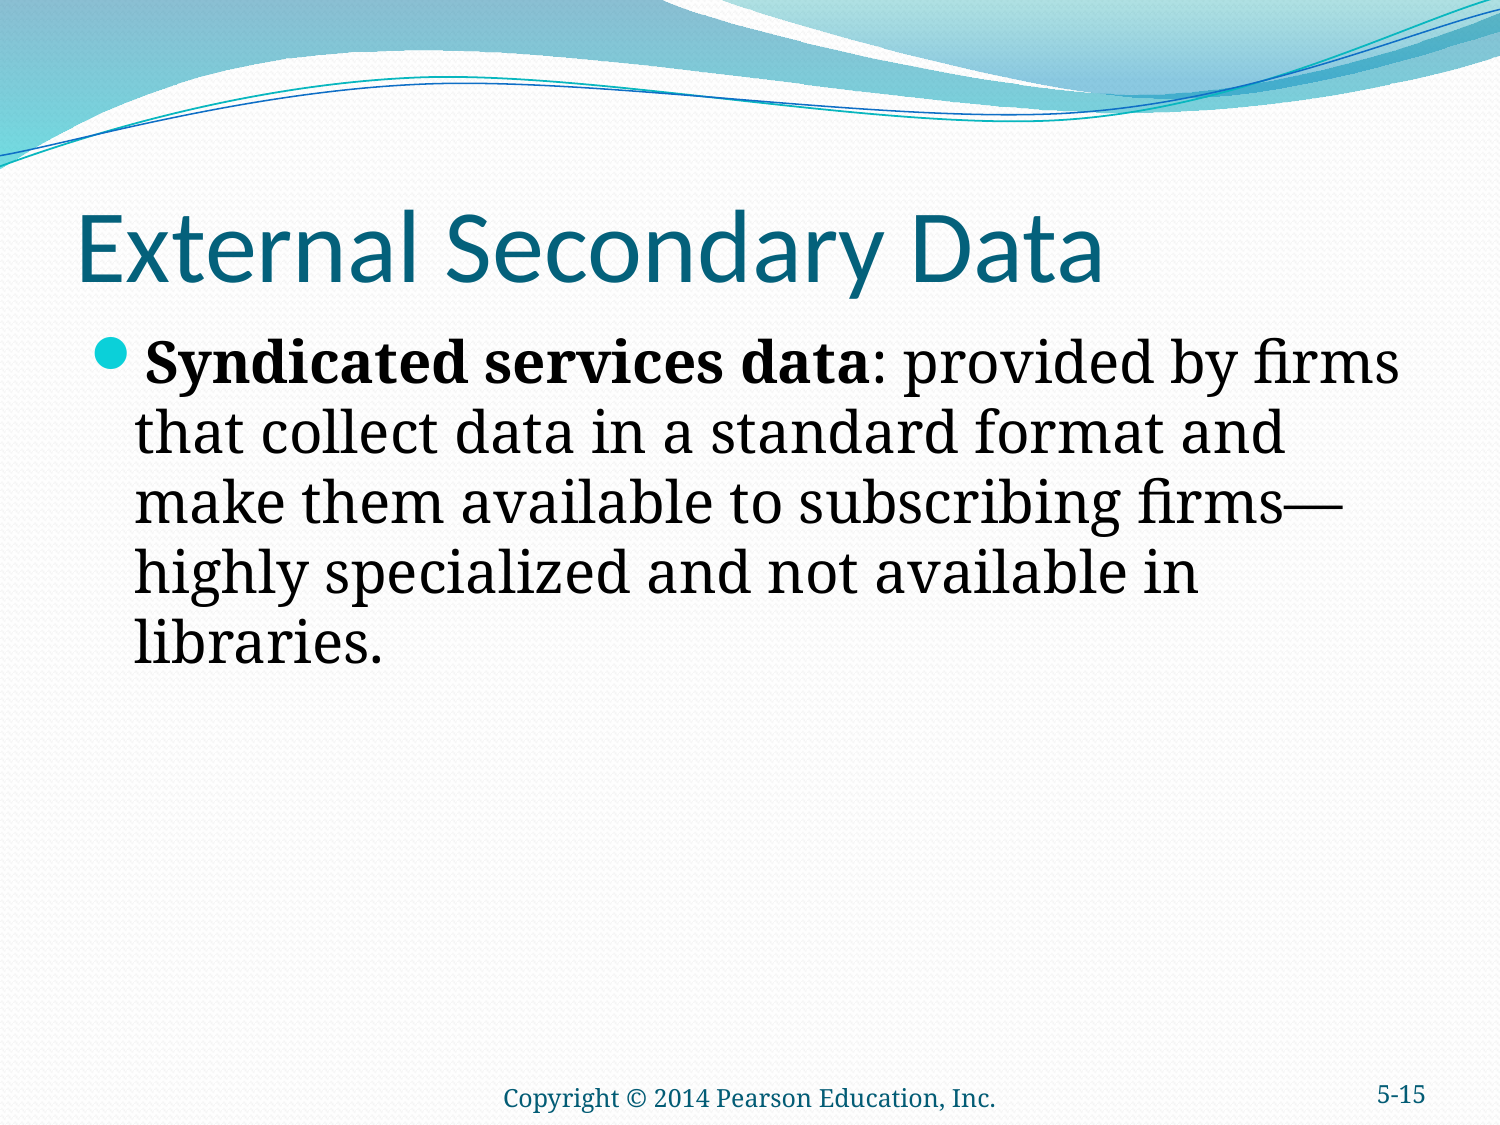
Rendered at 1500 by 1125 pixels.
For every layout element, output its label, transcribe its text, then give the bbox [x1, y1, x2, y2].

title External Secondary Data [74, 115, 1426, 304]
list Syndicated services data: provided by firms that collect data in a standard format and make them available to subscribing firms—highly specialized and not available in libraries. [74, 317, 1426, 1038]
